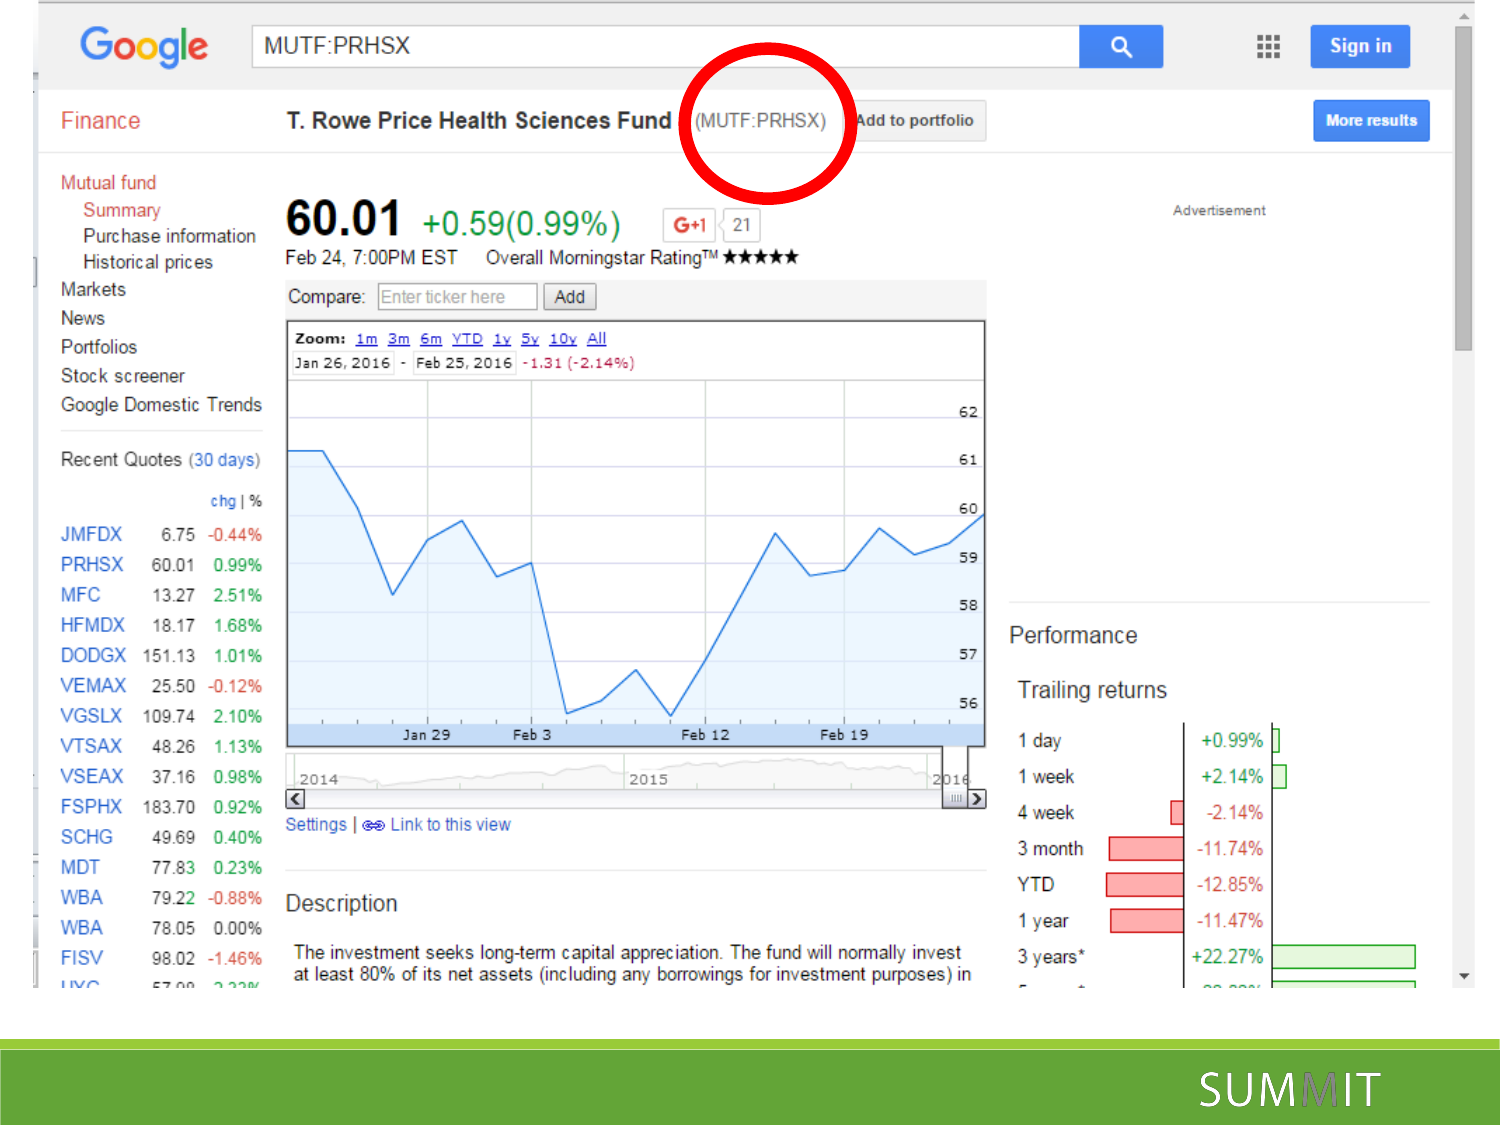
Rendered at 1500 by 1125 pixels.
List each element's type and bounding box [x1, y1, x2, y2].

picture [1196, 1024, 1386, 1125]
picture [32, 0, 1476, 989]
